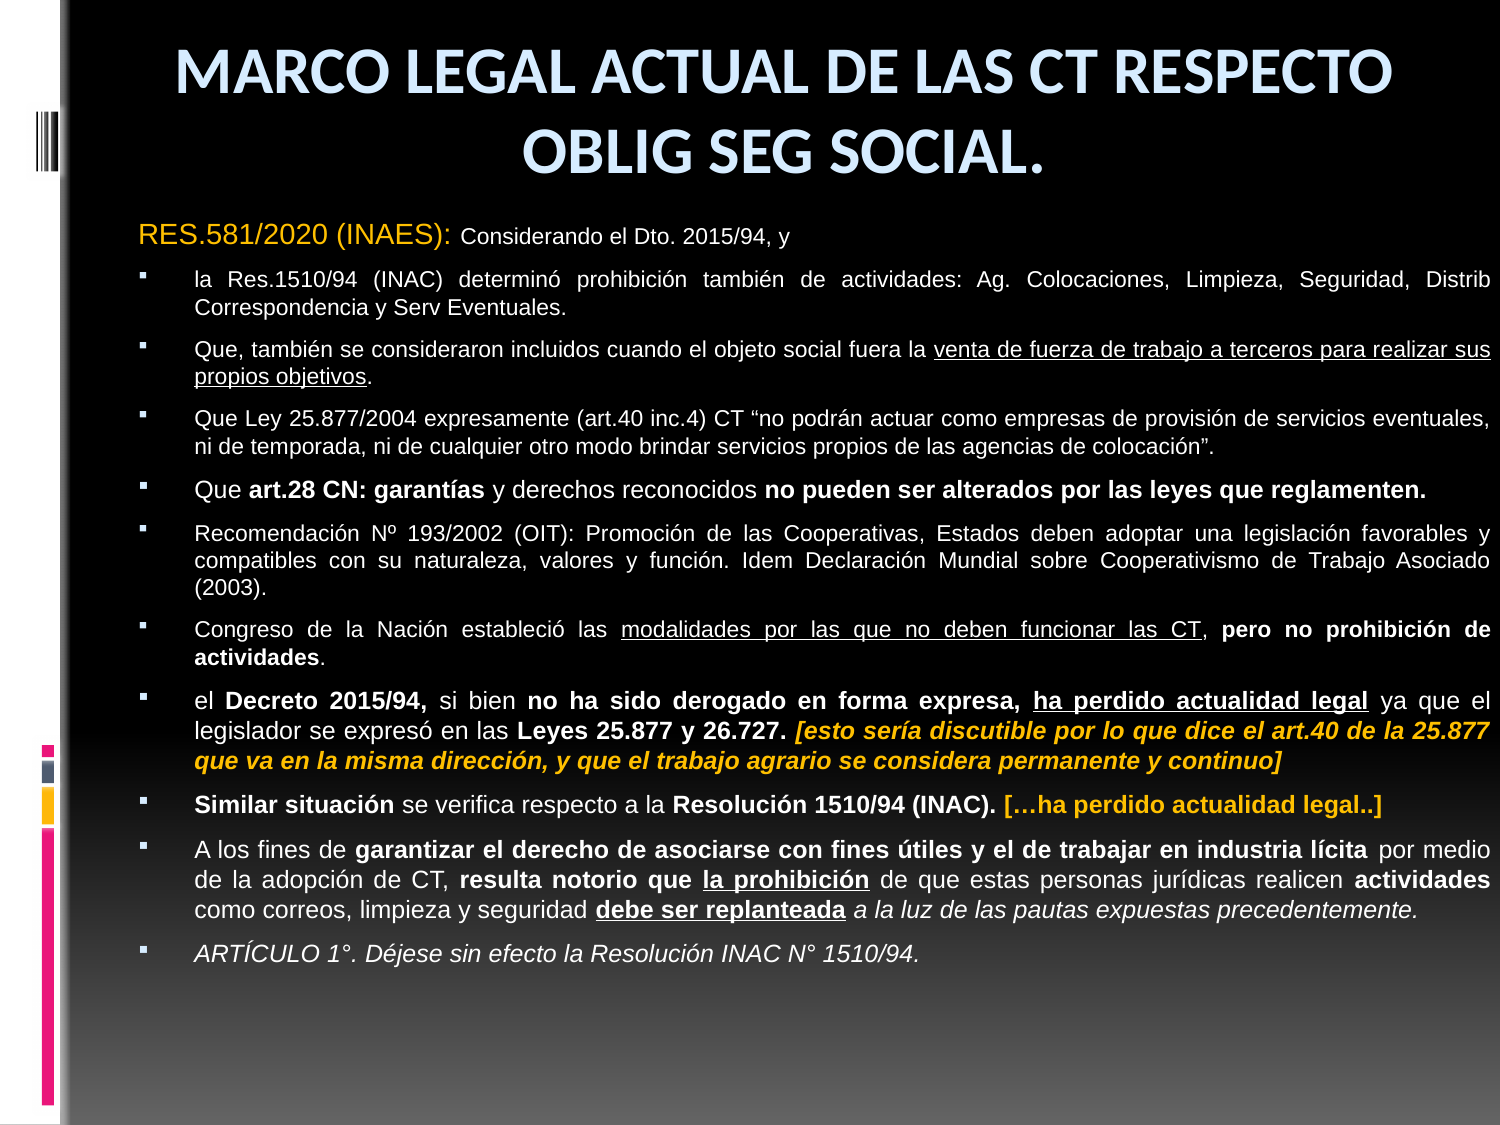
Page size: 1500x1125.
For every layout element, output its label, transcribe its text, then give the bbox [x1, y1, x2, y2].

title mArco legal actual de las ct respecto oblig seg social. [112, 19, 1459, 197]
list RES.581/2020 (INAES): Considerando el Dto. 2015/94, y la Res.1510/94 (INAC) determinó prohibición también de actividades: Ag. Colocaciones, Limpieza, Seguridad, Distrib Correspondencia y Serv Eventuales. Que, también se consideraron incluidos cuando el objeto social fuera la venta de fuerza de trabajo a terceros para realizar sus propios objetivos. Que Ley 25.877/2004 expresamente (art.40 inc.4) CT “no podrán actuar como empresas de provisión de servicios eventuales, ni de temporada, ni de cualquier otro modo brindar servicios propios de las agencias de colocación”. Que art.28 CN: garantías y derechos reconocidos no pueden ser alterados por las leyes que reglamenten. Recomendación Nº 193/2002 (OIT): Promoción de las Cooperativas, Estados deben adoptar una legislación favorables y compatibles con su naturaleza, valores y función. Idem Declaración Mundial sobre Cooperativismo de Trabajo Asociado (2003). Congreso de la Nación estableció las modalidades por las que no deben funcionar las CT, pero no prohibición de actividades. el Decreto 2015/94, si bien no ha sido derogado en forma expresa, ha perdido actualidad legal ya que el legislador se expresó en las Leyes 25.877 y 26.727. [esto sería discutible por lo que dice el art.40 de la 25.877 que va en la misma dirección, y que el trabajo agrario se considera permanente y continuo] Similar situación se verifica respecto a la Resolución 1510/94 (INAC). […ha perdido actualidad legal..] A los fines de garantizar el derecho de asociarse con fines útiles y el de trabajar en industria lícita por medio de la adopción de CT, resulta notorio que la prohibición de que estas personas jurídicas realicen actividades como correos, limpieza y seguridad debe ser replanteada a la luz de las pautas expuestas precedentemente. ARTÍCULO 1°. Déjese sin efecto la Resolución INAC N° 1510/94. [112, 208, 1500, 1106]
